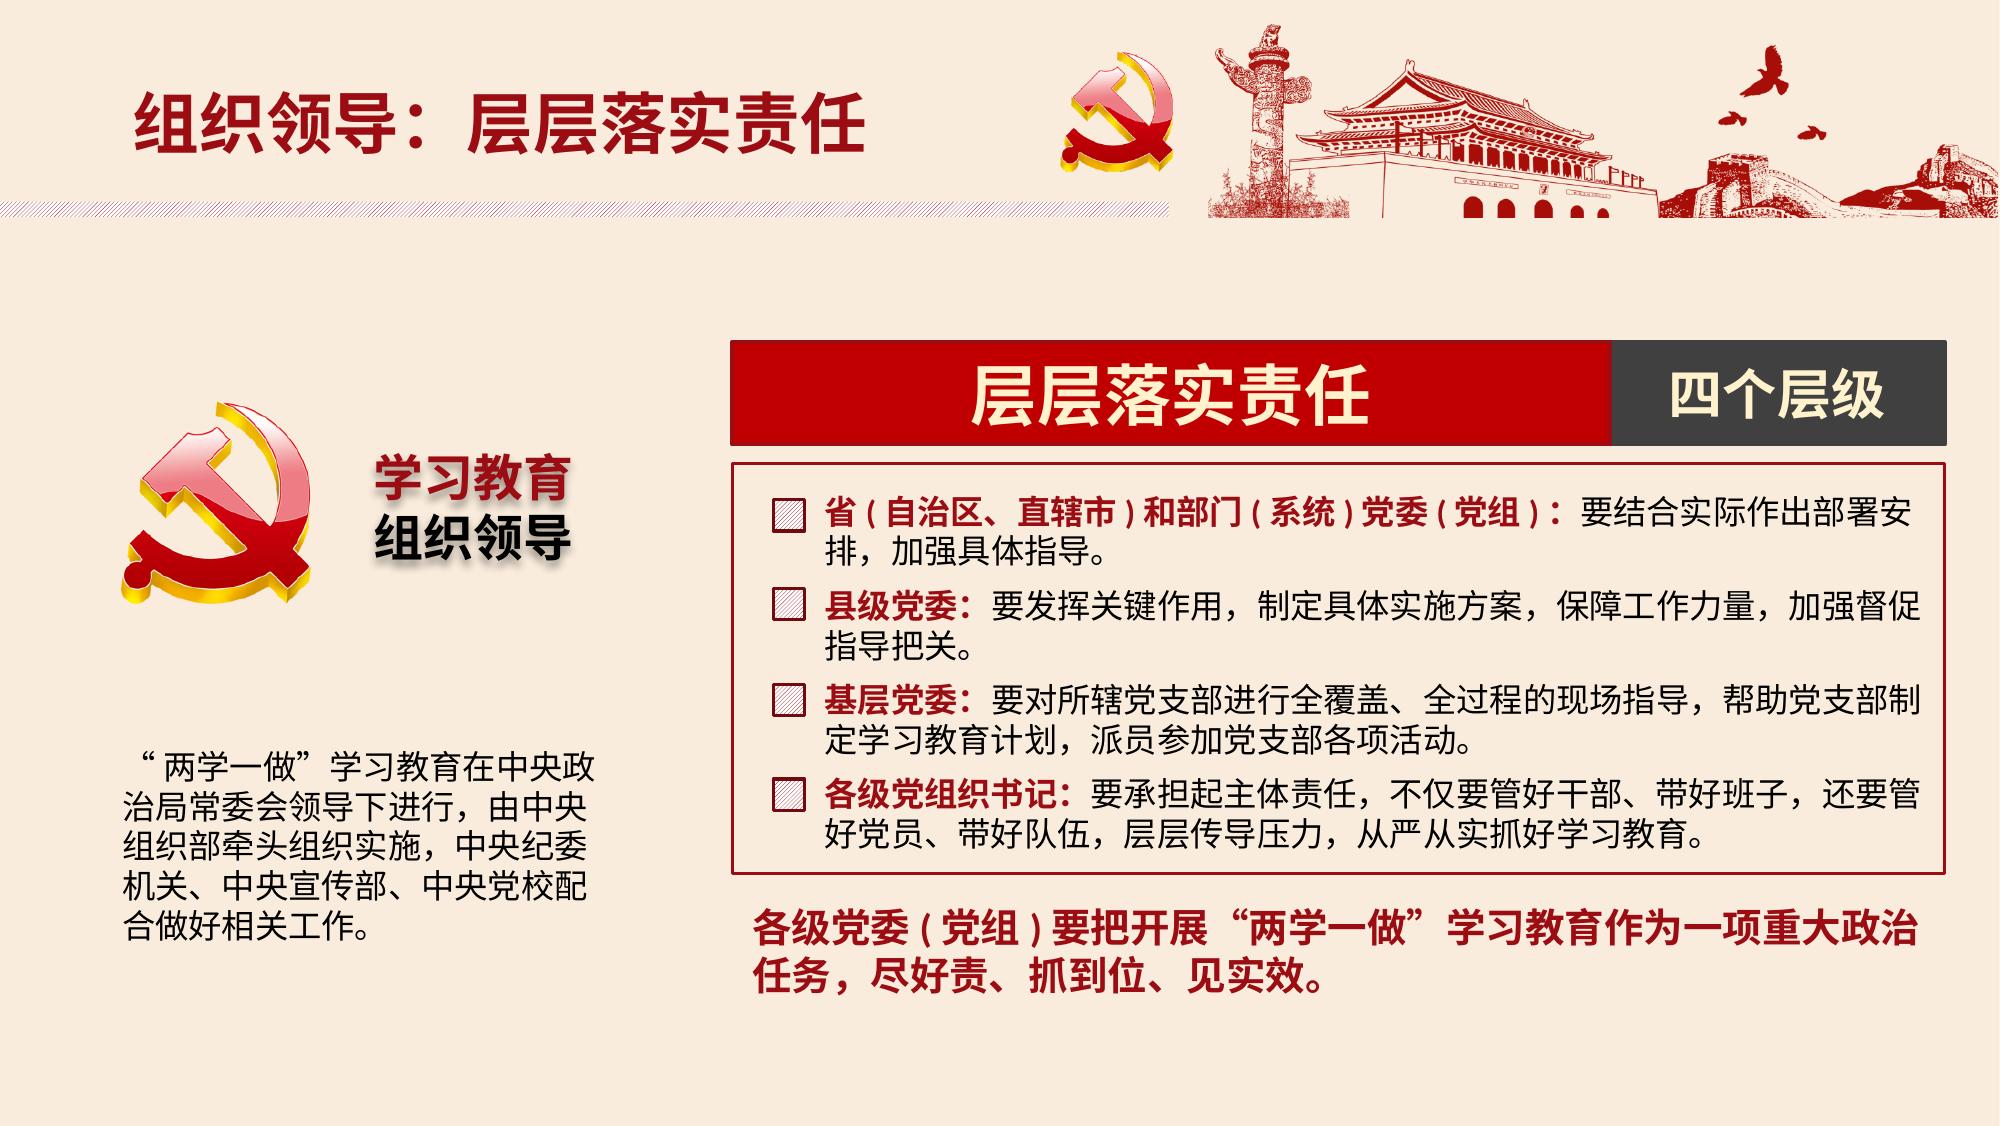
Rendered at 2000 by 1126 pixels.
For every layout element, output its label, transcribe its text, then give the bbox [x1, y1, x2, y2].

text_box 层层落实责任 [730, 340, 1612, 446]
text_box 省(自治区、直辖市)和部门(系统)党委(党组)：要结合实际作出部署安排，加强具体指导。 [804, 480, 1945, 575]
text_box 学习教育 组织领导 [365, 436, 594, 577]
text_box 基层党委：要对所辖党支部进行全覆盖、全过程的现场指导，帮助党支部制定学习教育计划，派员参加党支部各项活动。 [804, 669, 1945, 763]
text_box [771, 498, 807, 533]
text_box [771, 777, 804, 813]
text_box 各级党委(党组)要把开展“两学一做”学习教育作为一项重大政治任务，尽好责、抓到位、见实效。 [732, 893, 1945, 1009]
text_box 各级党组织书记：要承担起主体责任，不仅要管好干部、带好班子，还要管好党员、带好队伍，层层传导压力，从严从实抓好学习教育。 [804, 763, 1945, 864]
text_box 县级党委：要发挥关键作用，制定具体实施方案，保障工作力量，加强督促指导把关。 [804, 575, 1945, 669]
text_box “两学一做”学习教育在中央政治局常委会领导下进行，由中央组织部牵头组织实施，中央纪委机关、中央宣传部、中央党校配合做好相关工作。 [102, 735, 619, 956]
text_box [730, 461, 1947, 876]
list 组织领导：层层落实责任 [117, 74, 906, 169]
text_box 四个层级 [1612, 340, 1947, 446]
picture [0, 0, 2000, 1126]
text_box [771, 682, 804, 718]
text_box [771, 586, 804, 622]
